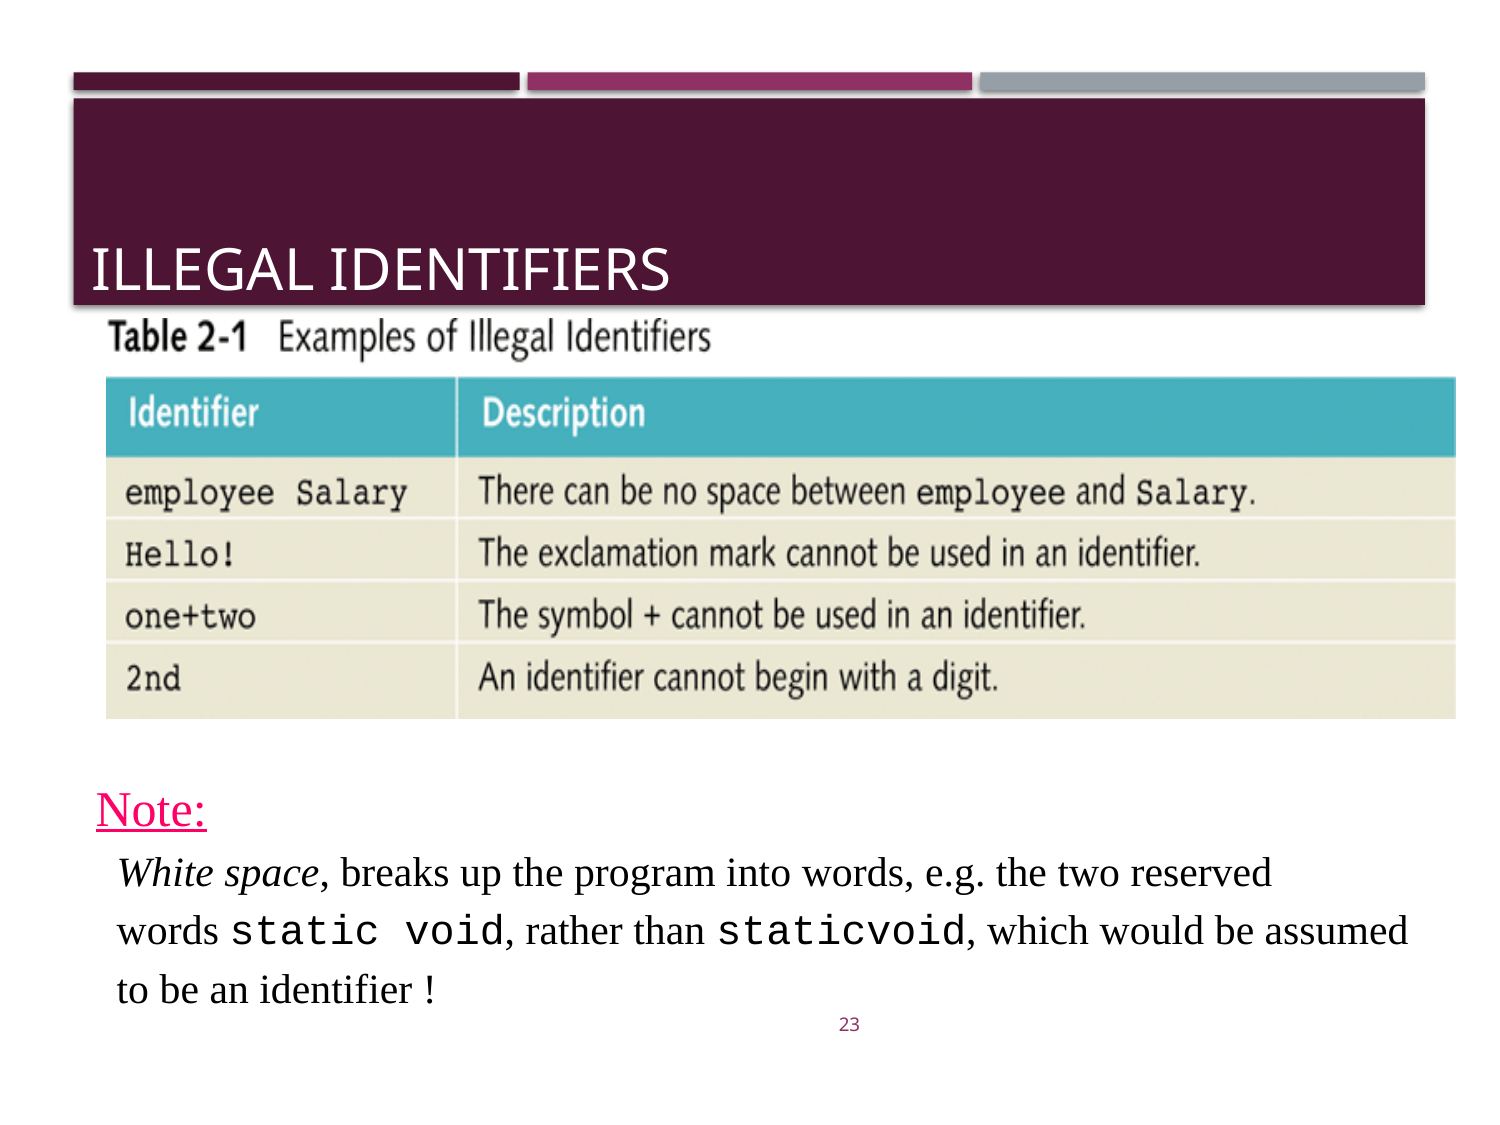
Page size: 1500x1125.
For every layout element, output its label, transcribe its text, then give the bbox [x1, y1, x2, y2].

picture [105, 318, 1457, 720]
slide_number 23 [76, 995, 876, 1056]
title Illegal Identifiers [76, 131, 1387, 310]
text_box Note: White space, breaks up the program into words, e.g. the two reserved words static void, rather than staticvoid, which would be assumed to be an identifier ! [80, 768, 1500, 1019]
